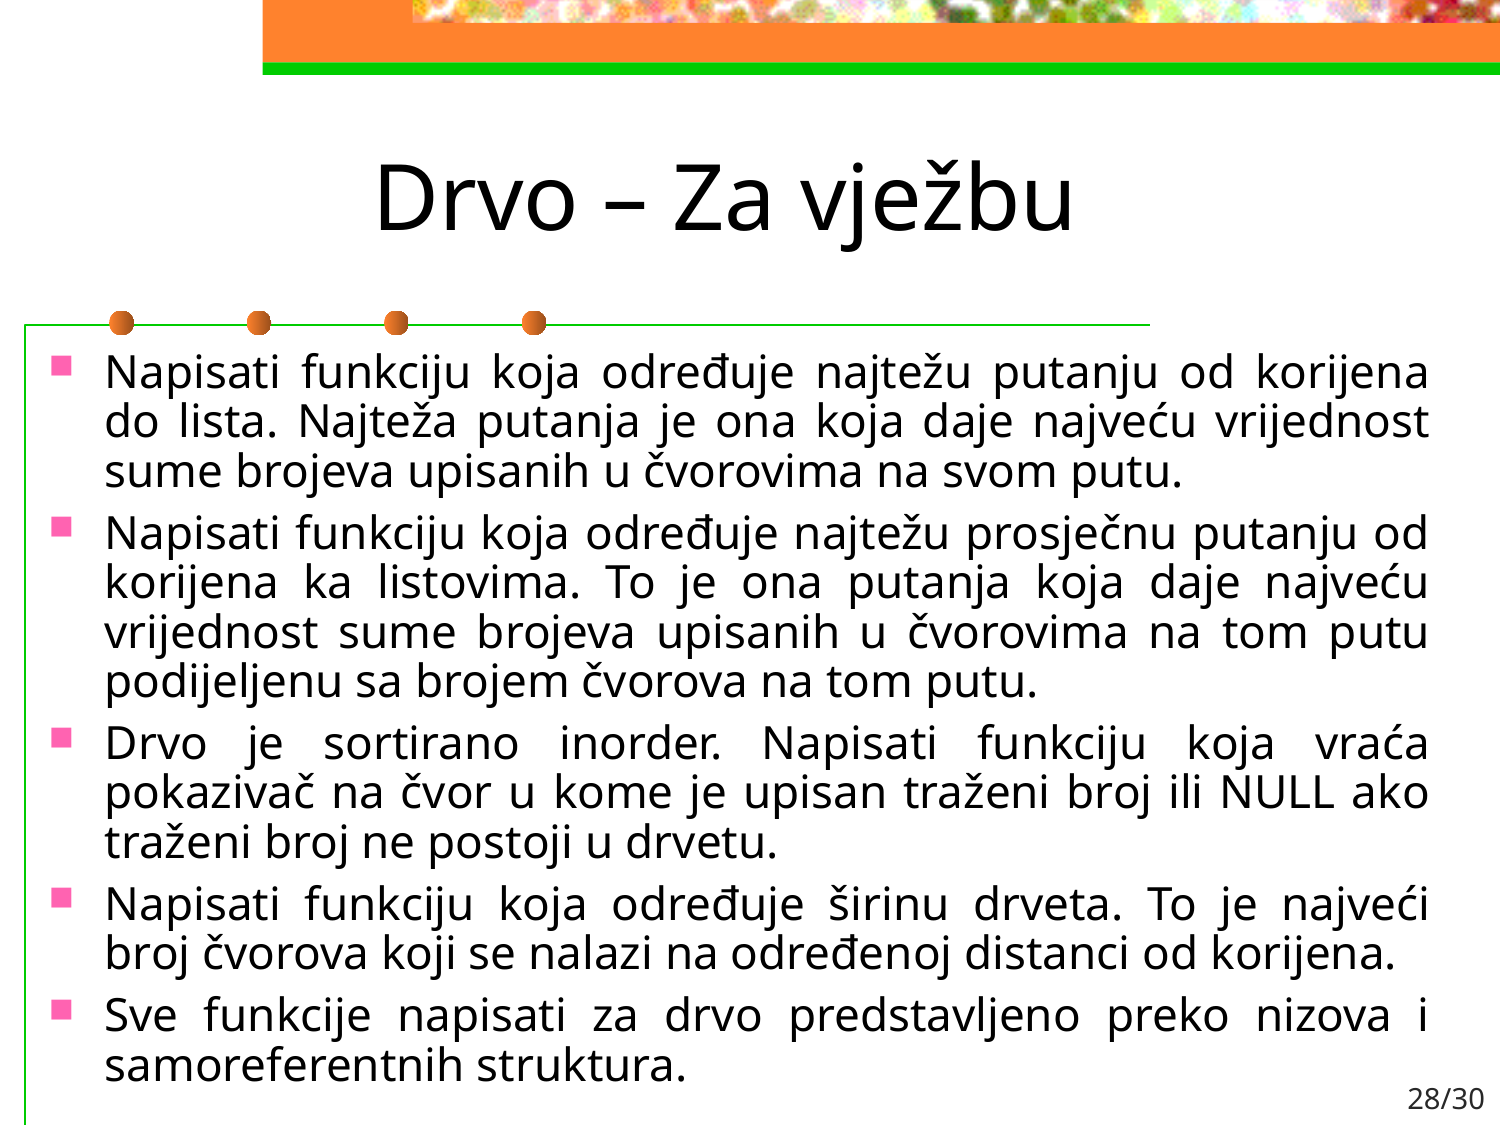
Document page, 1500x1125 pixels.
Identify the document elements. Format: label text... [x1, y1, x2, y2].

text_box 28/30 [1374, 1072, 1500, 1123]
picture [412, 0, 1500, 23]
list Napisati funkciju koja određuje najtežu putanju od korijena do lista. Najteža putanja je ona koja daje najveću vrijednost sume brojeva upisanih u čvorovima na svom putu. Napisati funkciju koja određuje najtežu prosječnu putanju od korijena ka listovima. To je ona putanja koja daje najveću vrijednost sume brojeva upisanih u čvorovima na tom putu podijeljenu sa brojem čvorova na tom putu. Drvo je sortirano inorder. Napisati funkciju koja vraća pokazivač na čvor u kome je upisan traženi broj ili NULL ako traženi broj ne postoji u drvetu. Napisati funkciju koja određuje širinu drveta. To je najveći broj čvorova koji se nalazi na određenoj distanci od korijena. Sve funkcije napisati za drvo predstavljeno preko nizova i samoreferentnih struktura. [33, 341, 1447, 1067]
title Drvo – Za vježbu [87, 99, 1363, 288]
